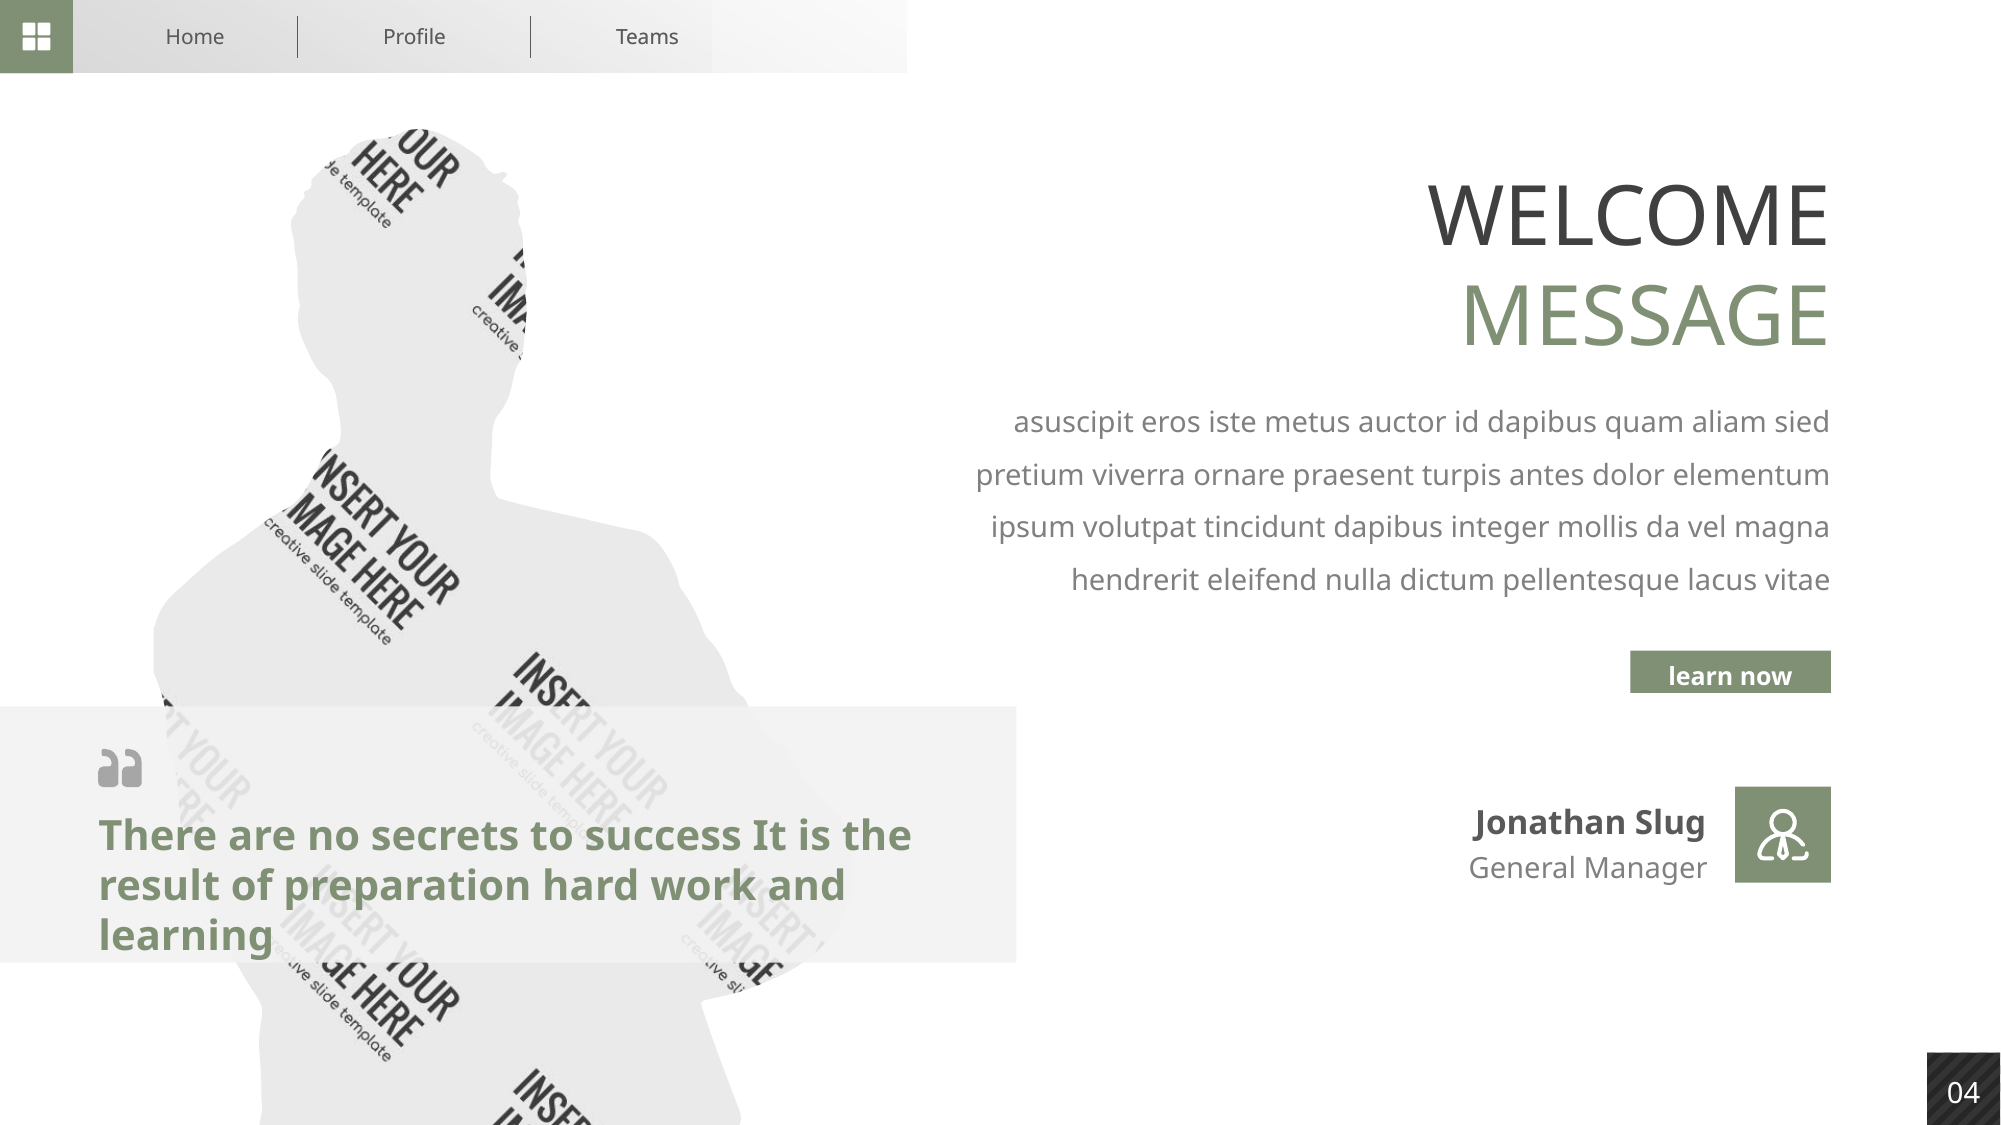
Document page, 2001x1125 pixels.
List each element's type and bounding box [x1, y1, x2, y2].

text_box [0, 0, 2001, 1125]
